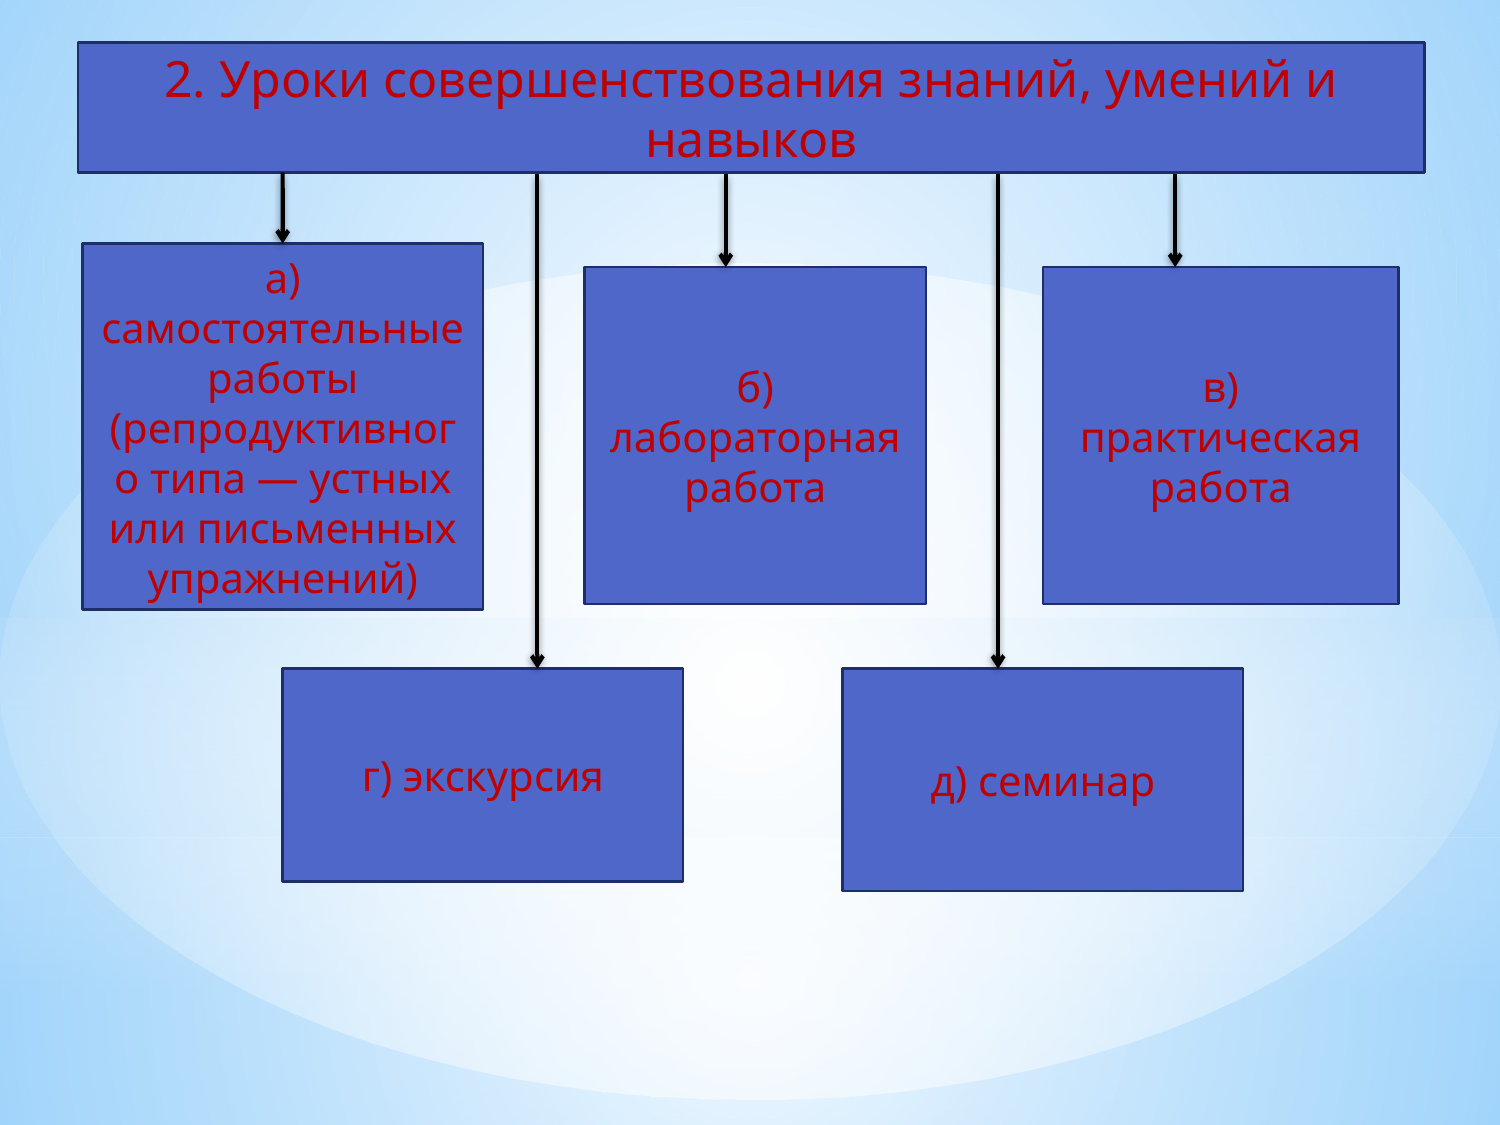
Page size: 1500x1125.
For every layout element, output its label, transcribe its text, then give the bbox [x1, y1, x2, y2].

text_box б) лабораторная работа [583, 266, 927, 605]
text_box а) самостоятельные работы (репродуктивного типа — устных или письменных упражнений) [81, 242, 484, 611]
text_box 2. Уроки совершенствования знаний, умений и навыков [77, 41, 1426, 174]
text_box в) практическая работа [1042, 266, 1400, 605]
text_box г) экскурсия [281, 667, 684, 883]
text_box д) семинар [841, 667, 1244, 892]
